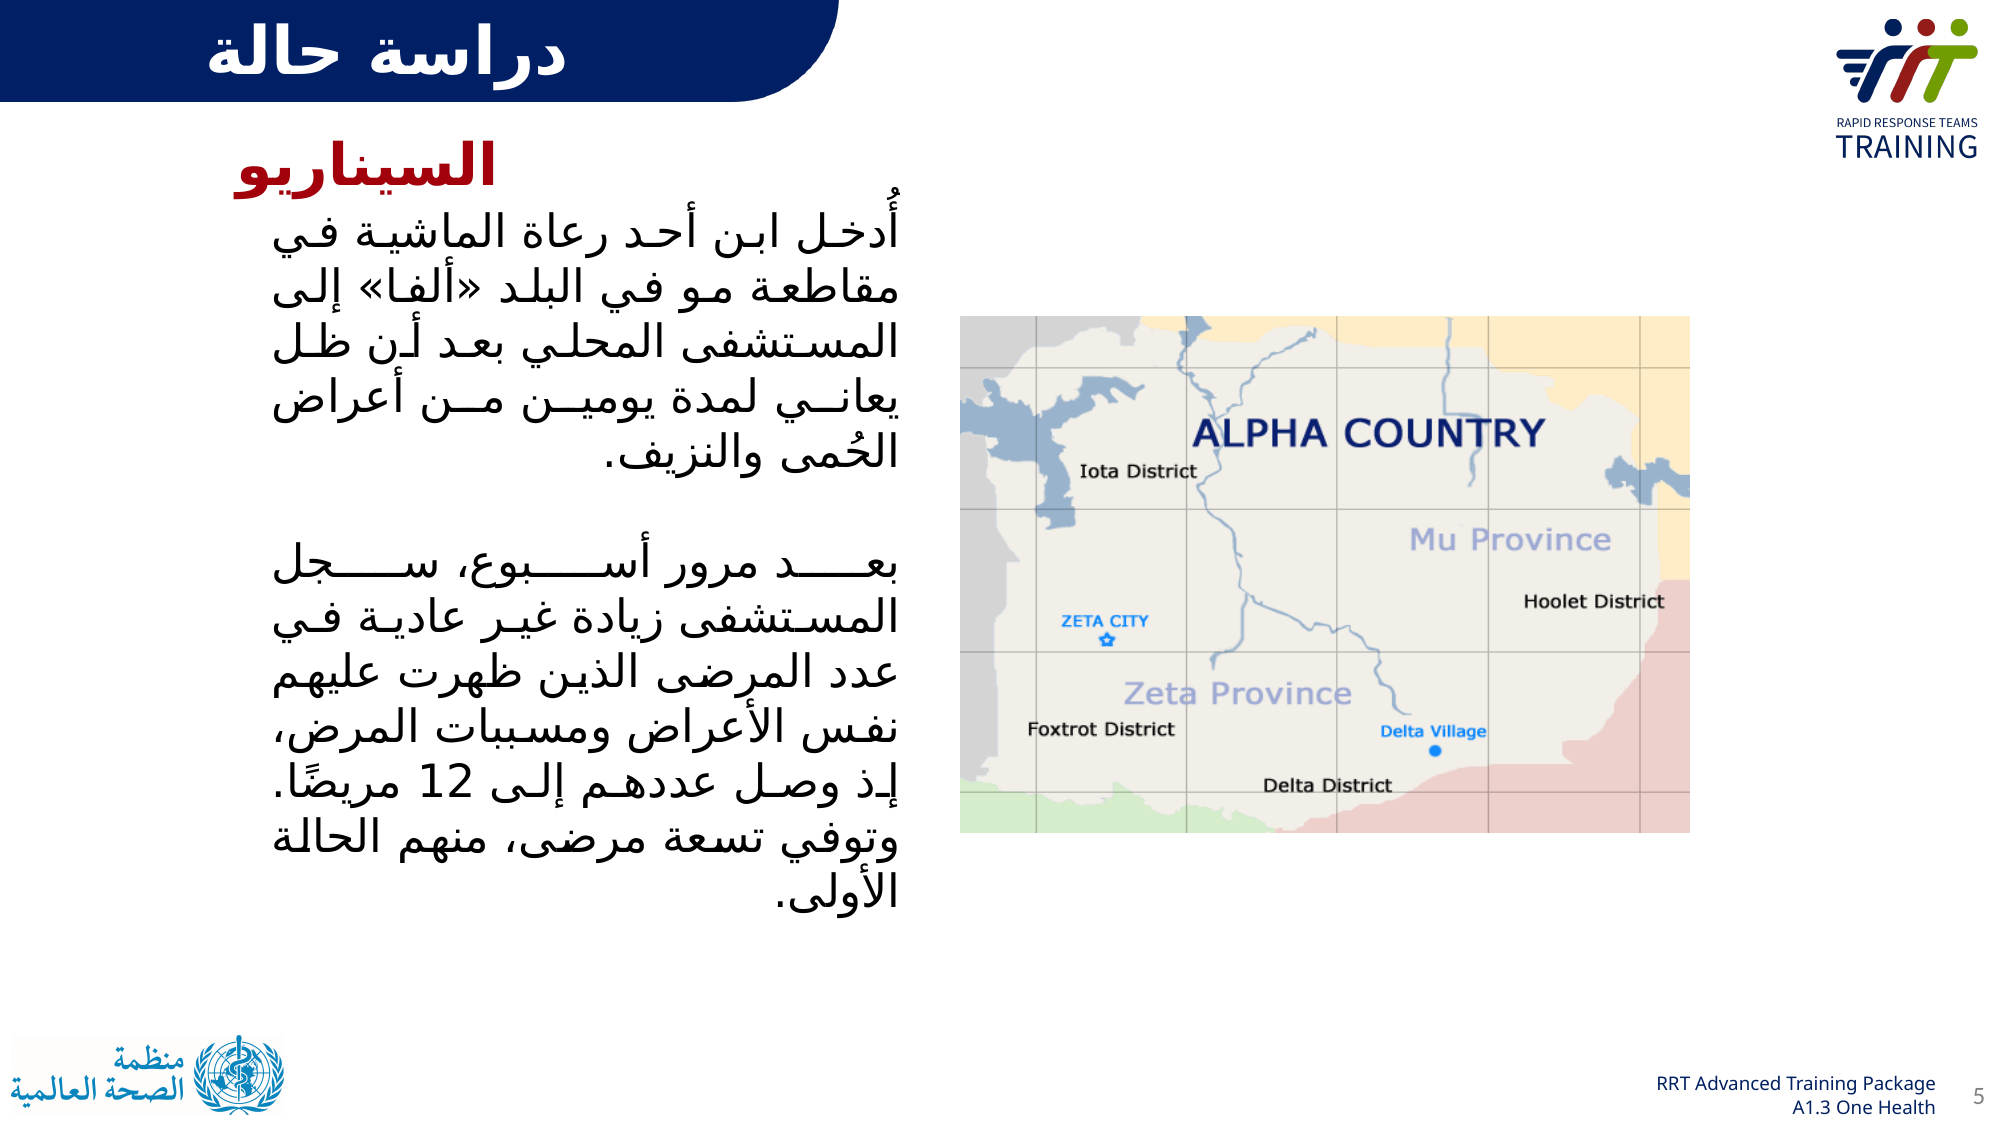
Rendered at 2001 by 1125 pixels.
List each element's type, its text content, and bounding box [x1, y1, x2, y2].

picture [0, 0, 839, 102]
text_box السيناريو [57, 119, 507, 205]
picture [1835, 19, 1978, 167]
text_box دراسة حالة [5, 9, 577, 96]
picture [11, 1035, 284, 1115]
picture [960, 315, 1690, 833]
picture [241, 1050, 247, 1059]
text_box أُدخل ابن أحد رعاة الماشية في مقاطعة مو في البلد «ألفا» إلى المستشفى المحلي بعد أن ظل يعاني لمدة يومين من أعراض الحُمى والنزيف. بعد مرور أسبوع، سجل المستشفى زيادة غير عادية في عدد المرضى الذين ظهرت عليهم نفس الأعراض ومسببات المرض، إذ وصل عددهم إلى 12 مريضًا. وتوفي تسعة مرضى، منهم الحالة الأولى. [264, 194, 909, 924]
